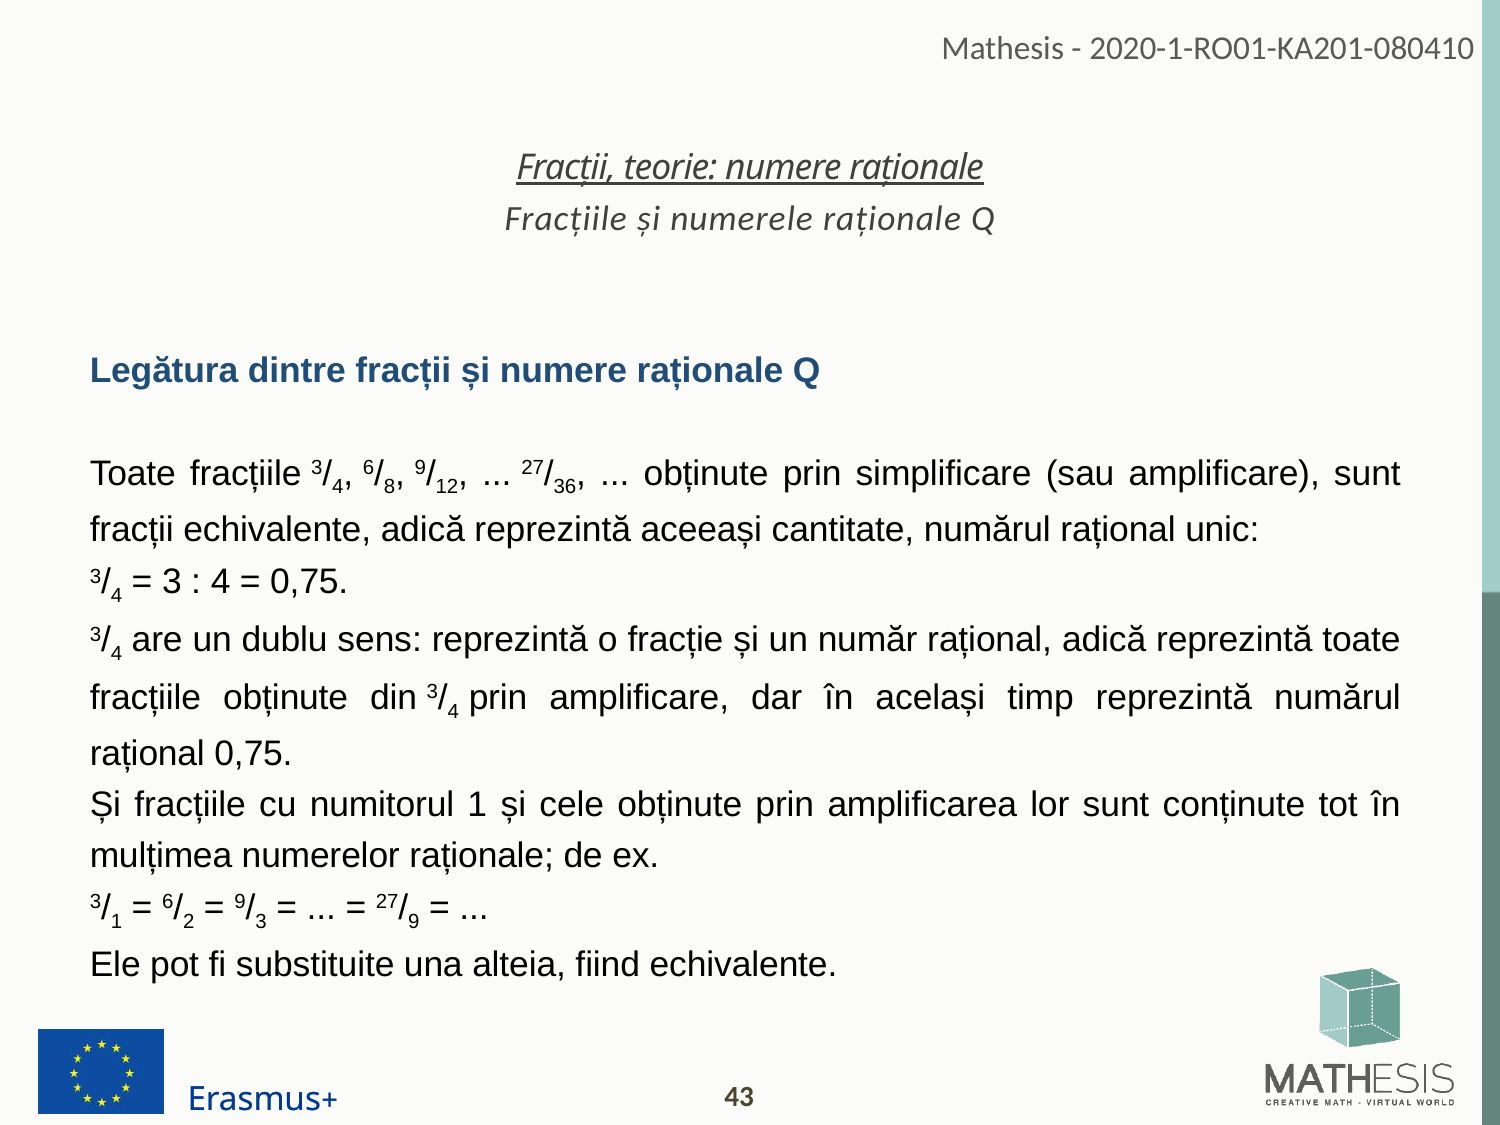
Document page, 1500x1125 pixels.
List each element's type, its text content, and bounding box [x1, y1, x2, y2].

list Fracții, teorie: numere raționale Fracțiile și numerele raționale Q Legătura dintre fracții și numere raționale Q Toate fracțiile 3/4, 6/8, 9/12, ... 27/36, ... obținute prin simplificare (sau amplificare), sunt fracții echivalente, adică reprezintă aceeași cantitate, numărul rațional unic: 3/4 = 3 : 4 = 0,75. 3/4 are un dublu sens: reprezintă o fracție și un număr rațional, adică reprezintă toate fracțiile obținute din 3/4 prin amplificare, dar în același timp reprezintă numărul rațional 0,75. Și fracțiile cu numitorul 1 și cele obținute prin amplificarea lor sunt conținute tot în mulțimea numerelor raționale; de ex. 3/1 = 6/2 = 9/3 = ... = 27/9 = ... Ele pot fi substituite una alteia, fiind echivalente. [75, 128, 1425, 1005]
picture [38, 1029, 164, 1114]
